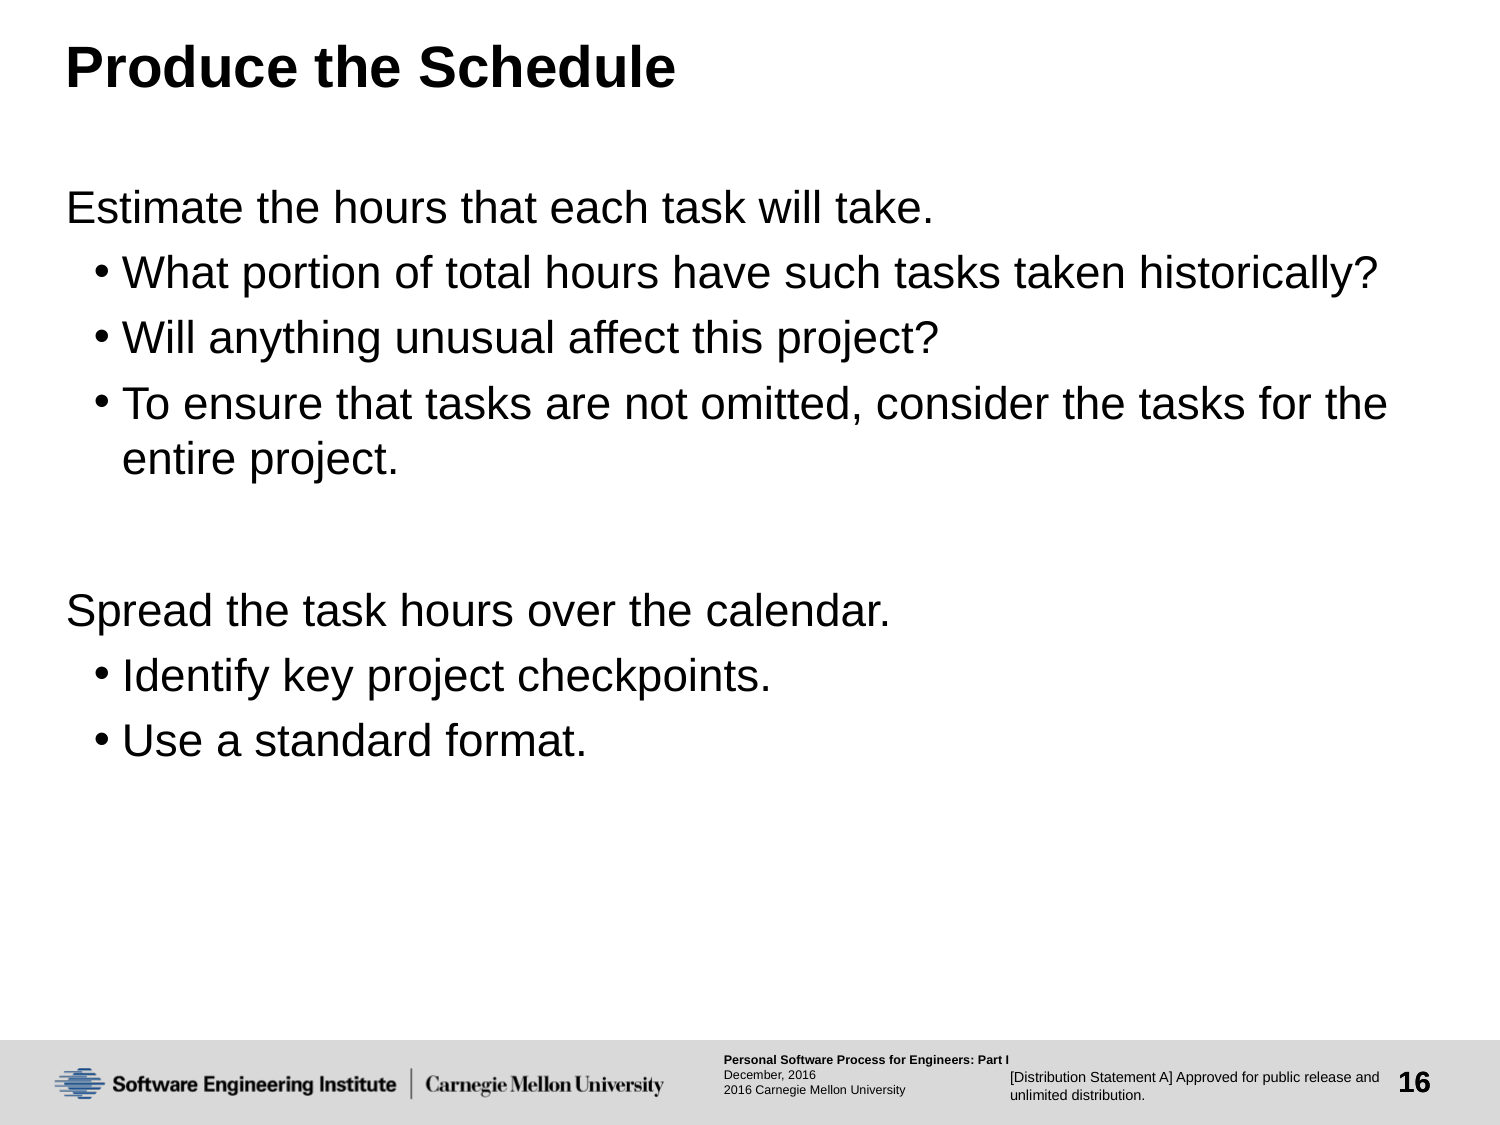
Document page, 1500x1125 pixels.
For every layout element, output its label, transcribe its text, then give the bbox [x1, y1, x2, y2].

title Produce the Schedule [65, 37, 1313, 148]
picture [46, 1061, 673, 1104]
list Estimate the hours that each task will take. What portion of total hours have such tasks taken historically? Will anything unusual affect this project? To ensure that tasks are not omitted, consider the tasks for the entire project. Spread the task hours over the calendar. Identify key project checkpoints. Use a standard format. [65, 177, 1431, 1000]
